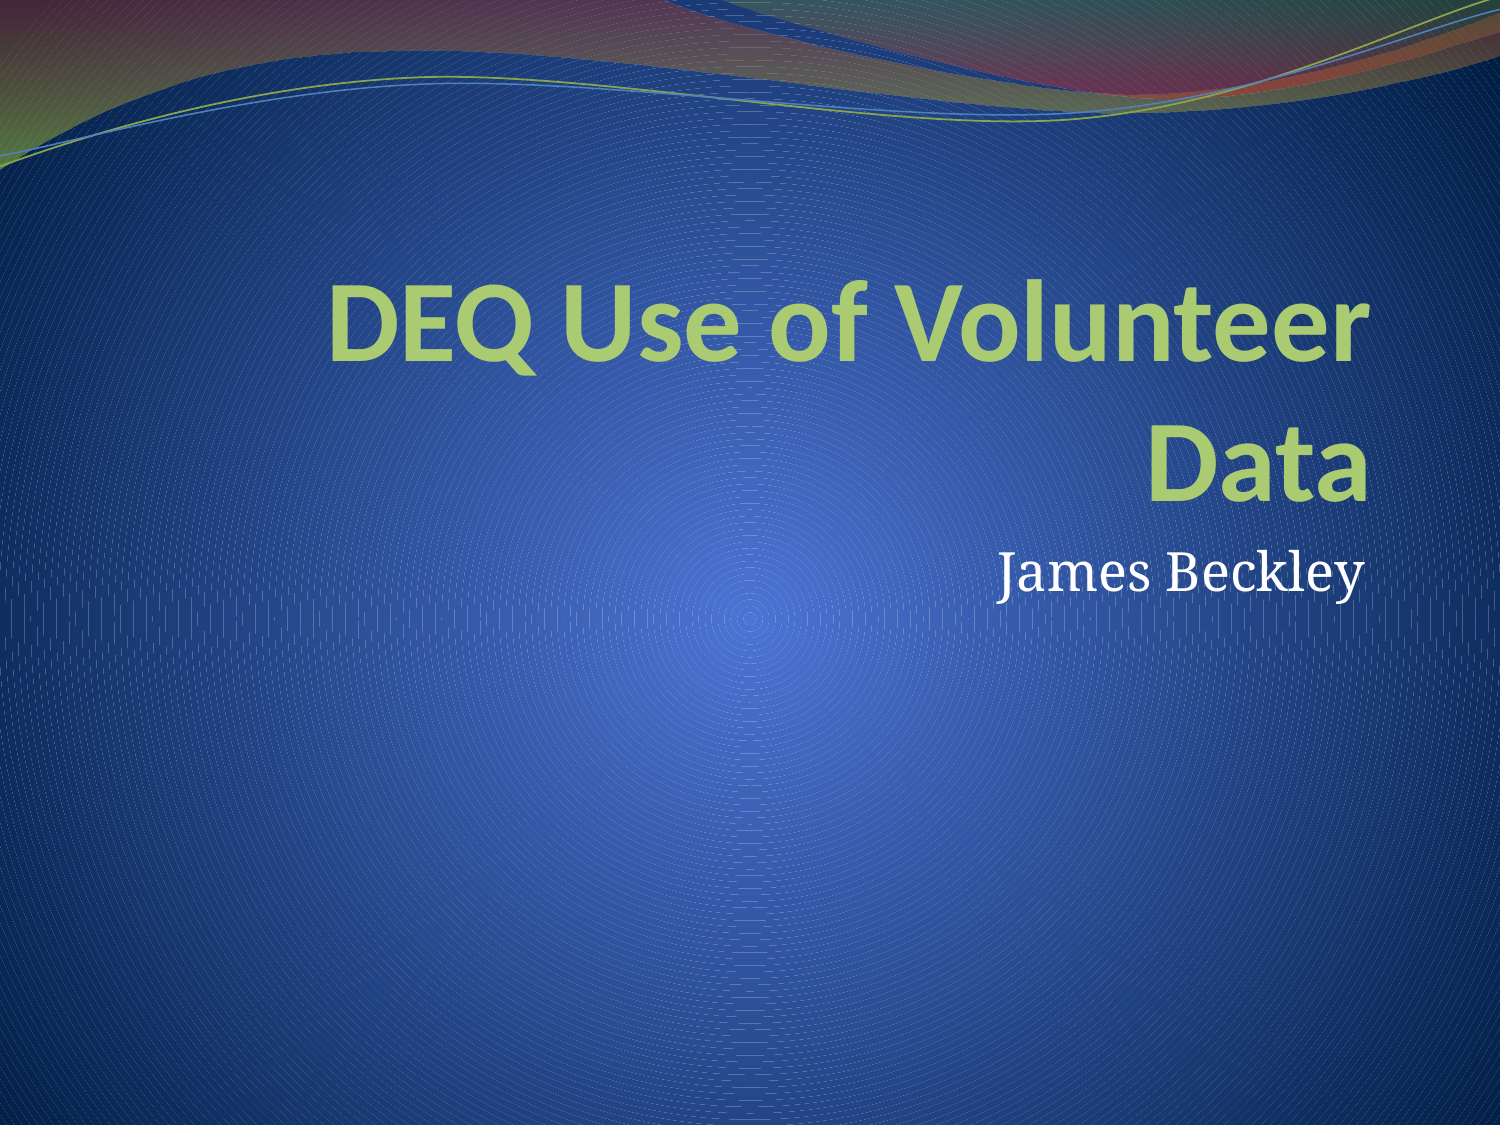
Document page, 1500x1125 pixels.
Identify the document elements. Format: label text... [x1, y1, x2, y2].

subtitle James Beckley [87, 529, 1376, 818]
title DEQ Use of Volunteer Data [87, 224, 1376, 525]
